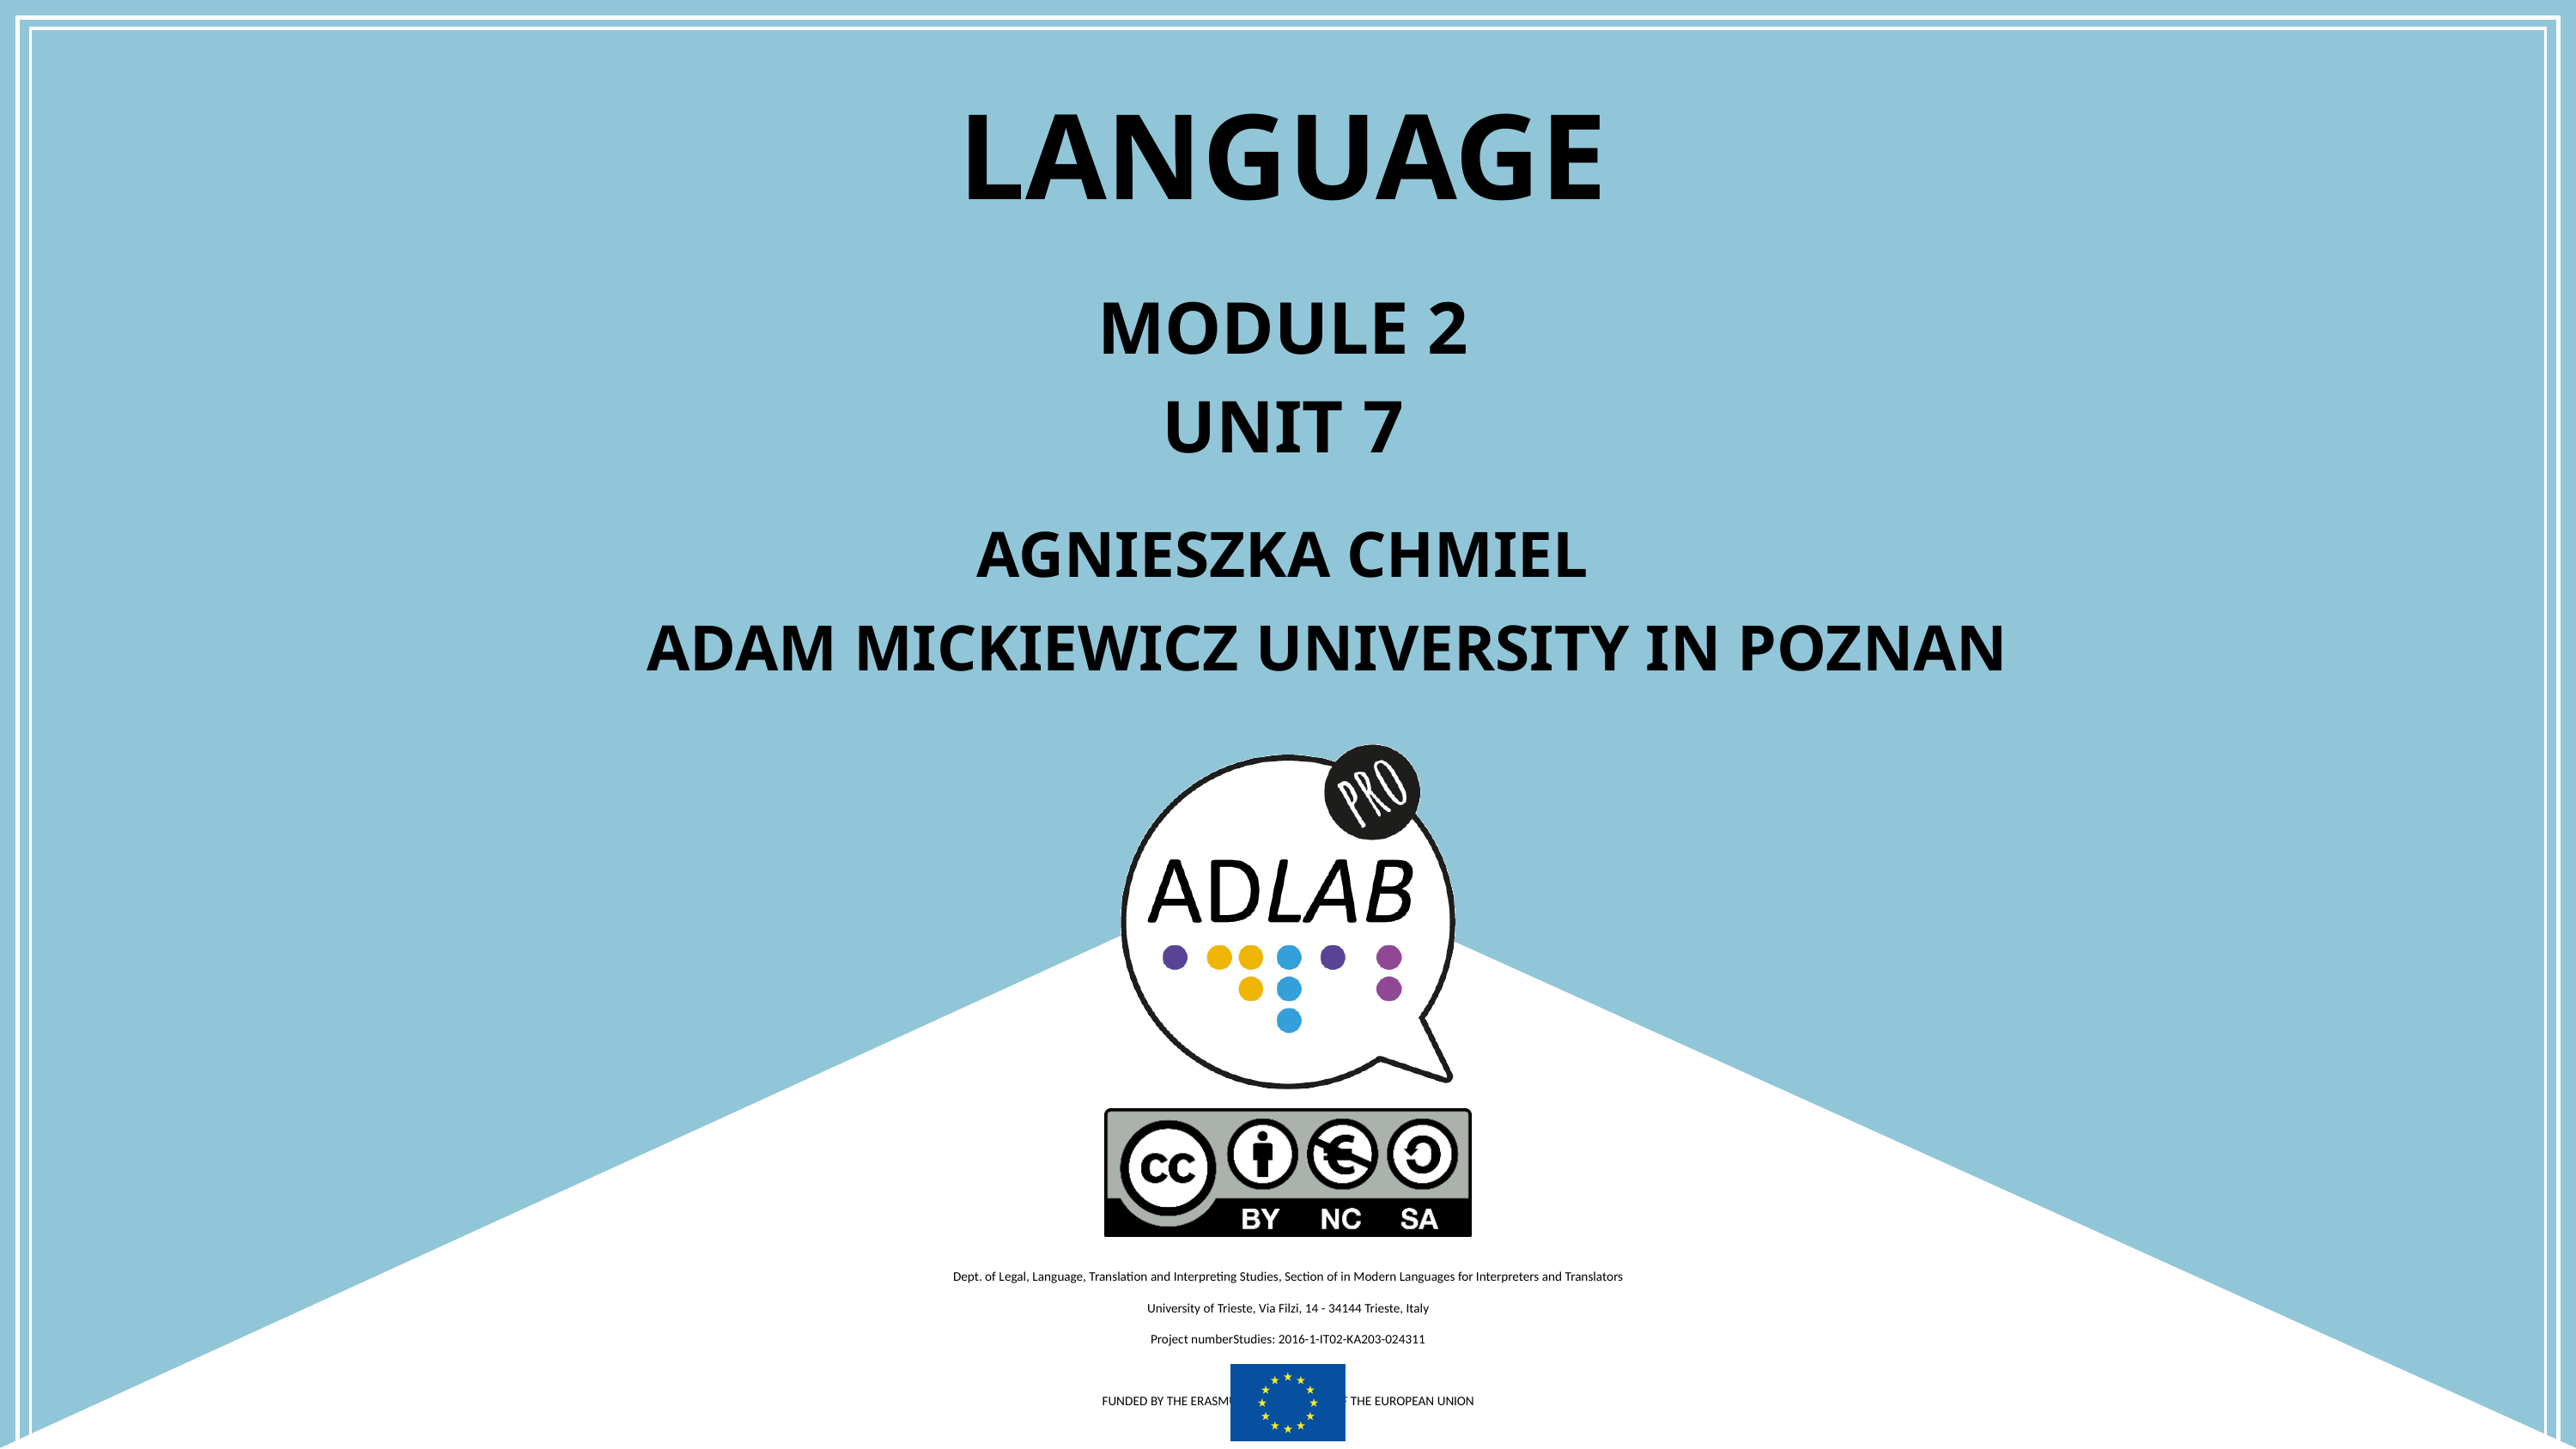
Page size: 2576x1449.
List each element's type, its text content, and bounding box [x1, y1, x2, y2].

picture [1104, 1108, 1472, 1237]
picture [1111, 736, 1465, 1089]
list Agnieszka Chmiel [492, 517, 2074, 596]
list Module 2 Unit 7 [492, 286, 2074, 482]
picture [1230, 1364, 1346, 1441]
text_box Adam mickiewicz university in poznan [492, 610, 2163, 695]
title language [144, 91, 2422, 252]
